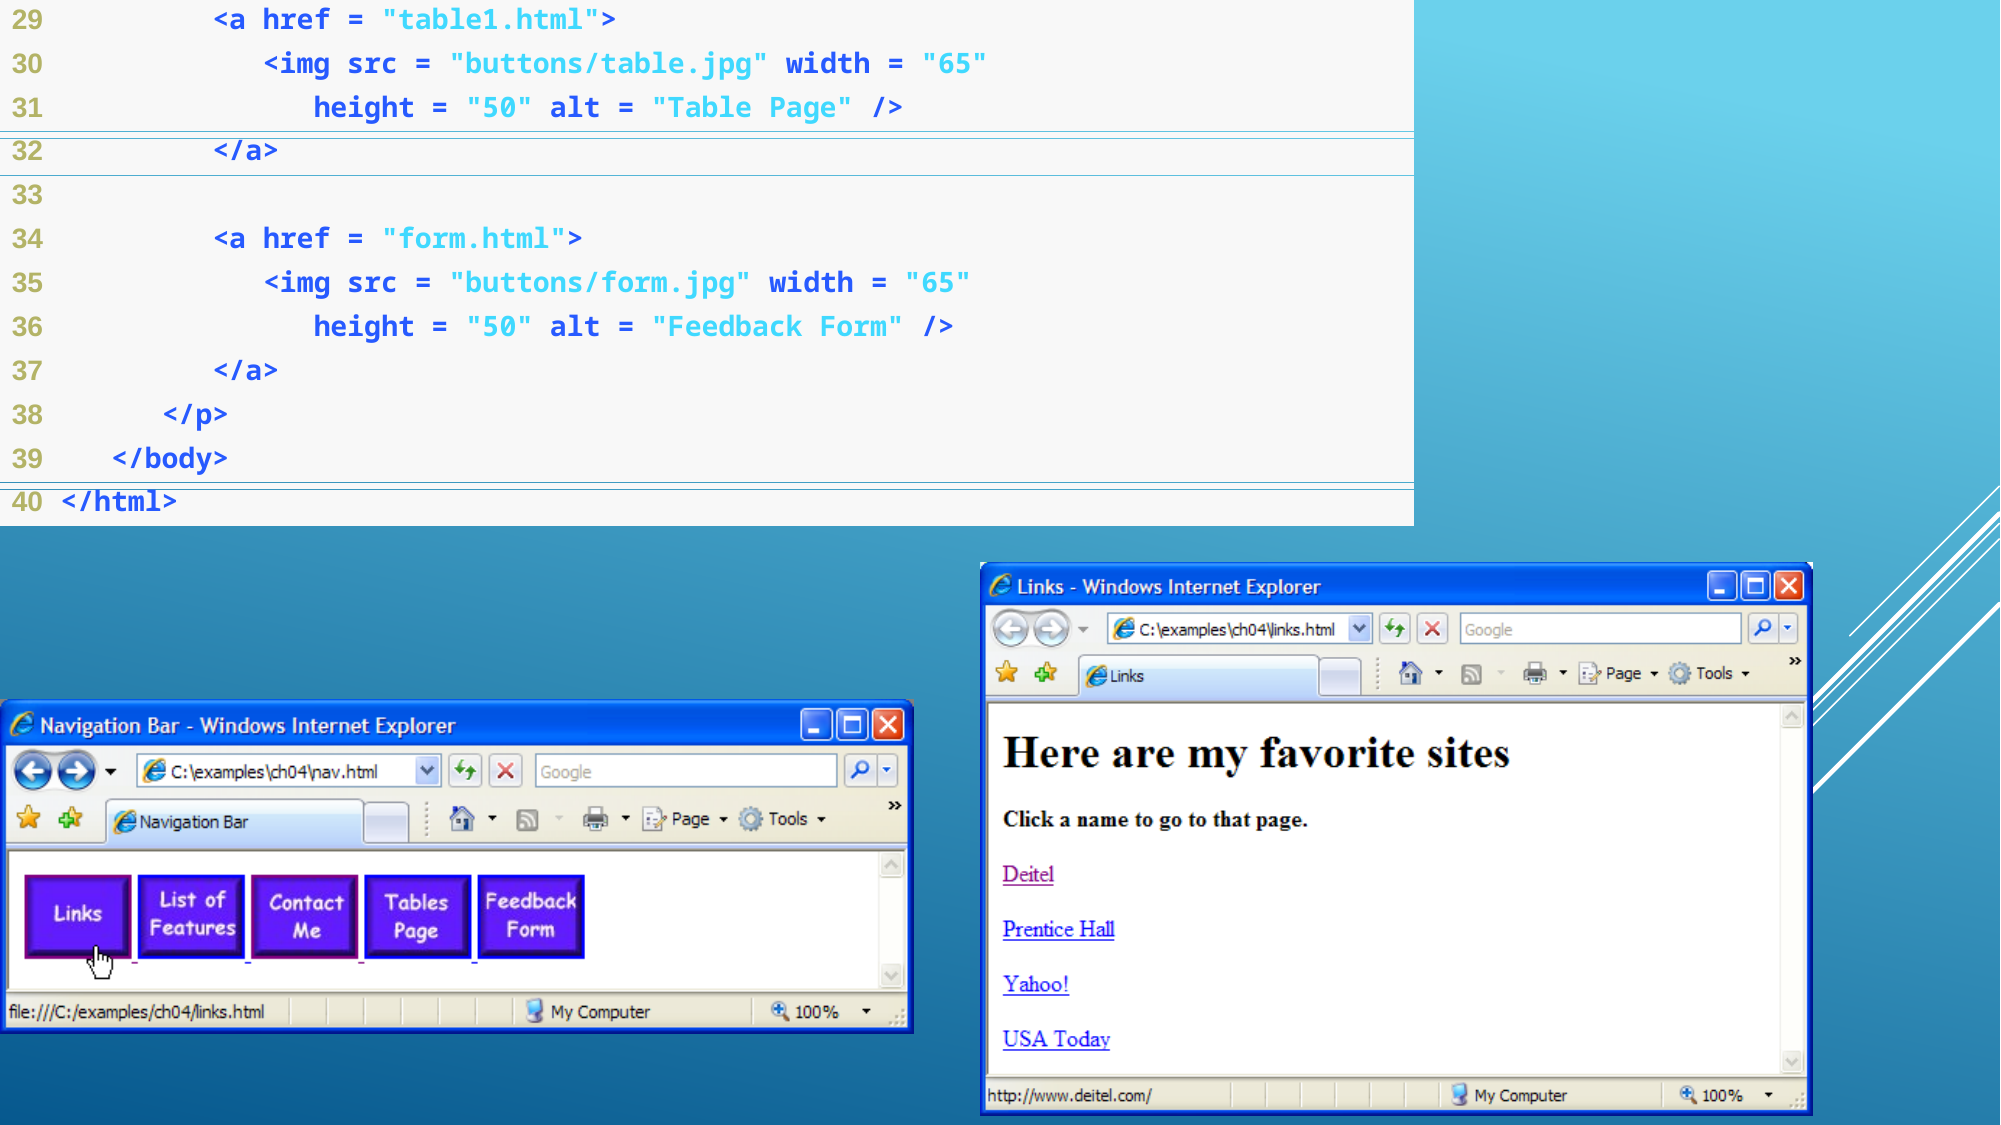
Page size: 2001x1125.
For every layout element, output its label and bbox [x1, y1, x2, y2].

picture [0, 699, 914, 1034]
picture [980, 562, 1813, 1116]
text_box [0, 0, 1492, 563]
